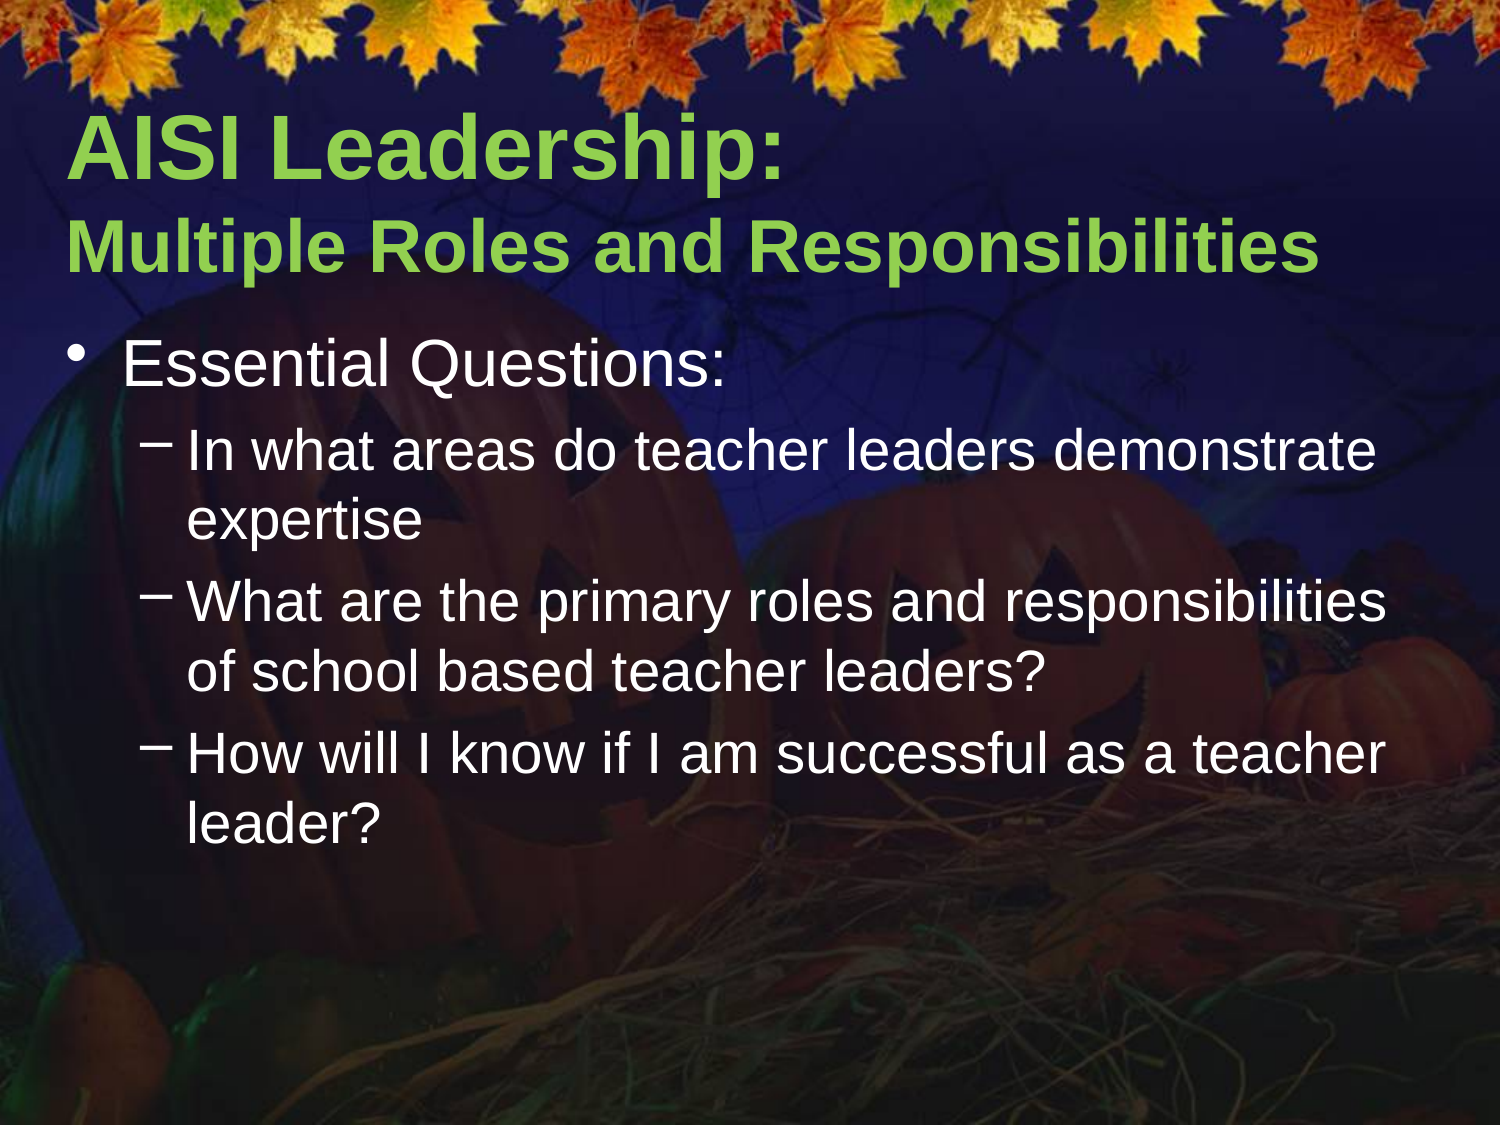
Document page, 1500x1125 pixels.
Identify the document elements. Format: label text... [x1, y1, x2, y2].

list Essential Questions: In what areas do teacher leaders demonstrate expertise What are the primary roles and responsibilities of school based teacher leaders? How will I know if I am successful as a teacher leader? [49, 312, 1451, 1013]
title AISI Leadership: Multiple Roles and Responsibilities [49, 87, 1451, 288]
picture [0, 0, 1500, 1125]
